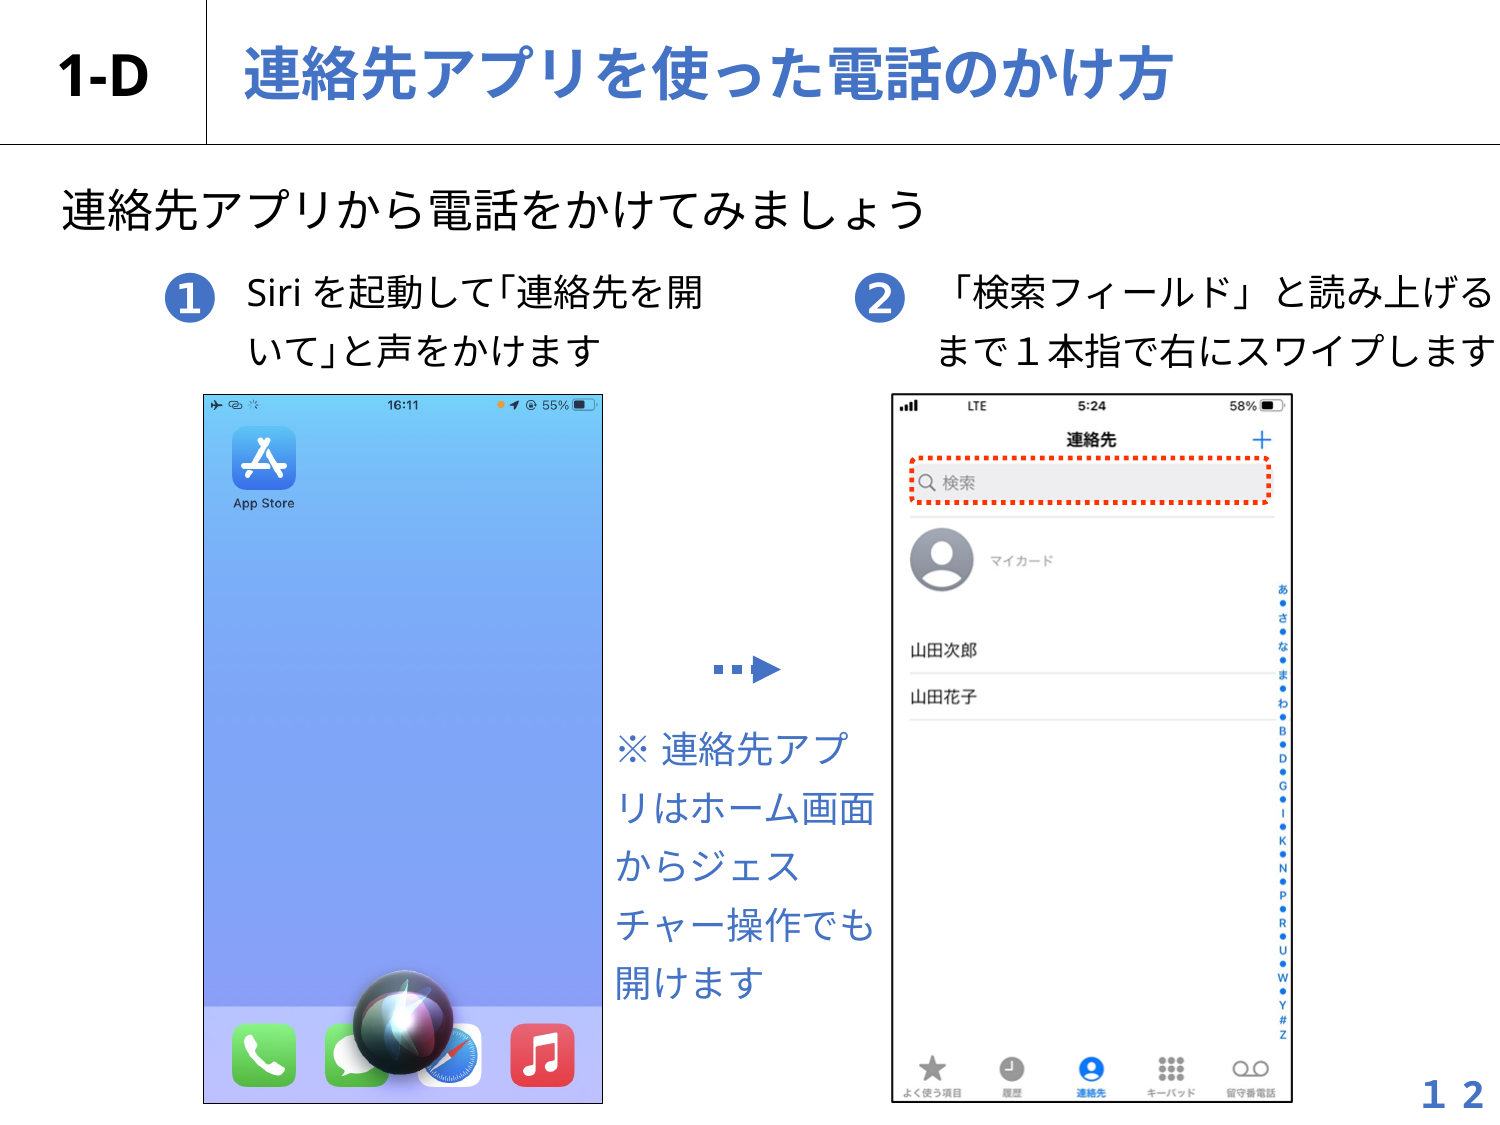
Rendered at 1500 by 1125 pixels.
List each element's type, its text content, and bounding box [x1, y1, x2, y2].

text_box Siriを起動して｢連絡先を開いて｣と声をかけます [231, 274, 731, 381]
text_box ❷ [835, 274, 919, 343]
text_box 連絡先アプリから電話をかけてみましょう [46, 180, 1422, 274]
title 連絡先アプリを使った電話のかけ方 [228, 36, 1472, 116]
picture [891, 393, 1293, 1103]
text_box ❶ [145, 274, 223, 343]
picture [203, 394, 603, 1104]
text_box ※連絡先アプリはホーム画面からジェスチャー操作でも開けます [603, 705, 891, 1013]
text_box 1-D [0, 0, 207, 147]
text_box １2 [1399, 1063, 1500, 1123]
text_box 「検索フィールド」と読み上げるまで１本指で右にスワイプします [919, 248, 1500, 380]
